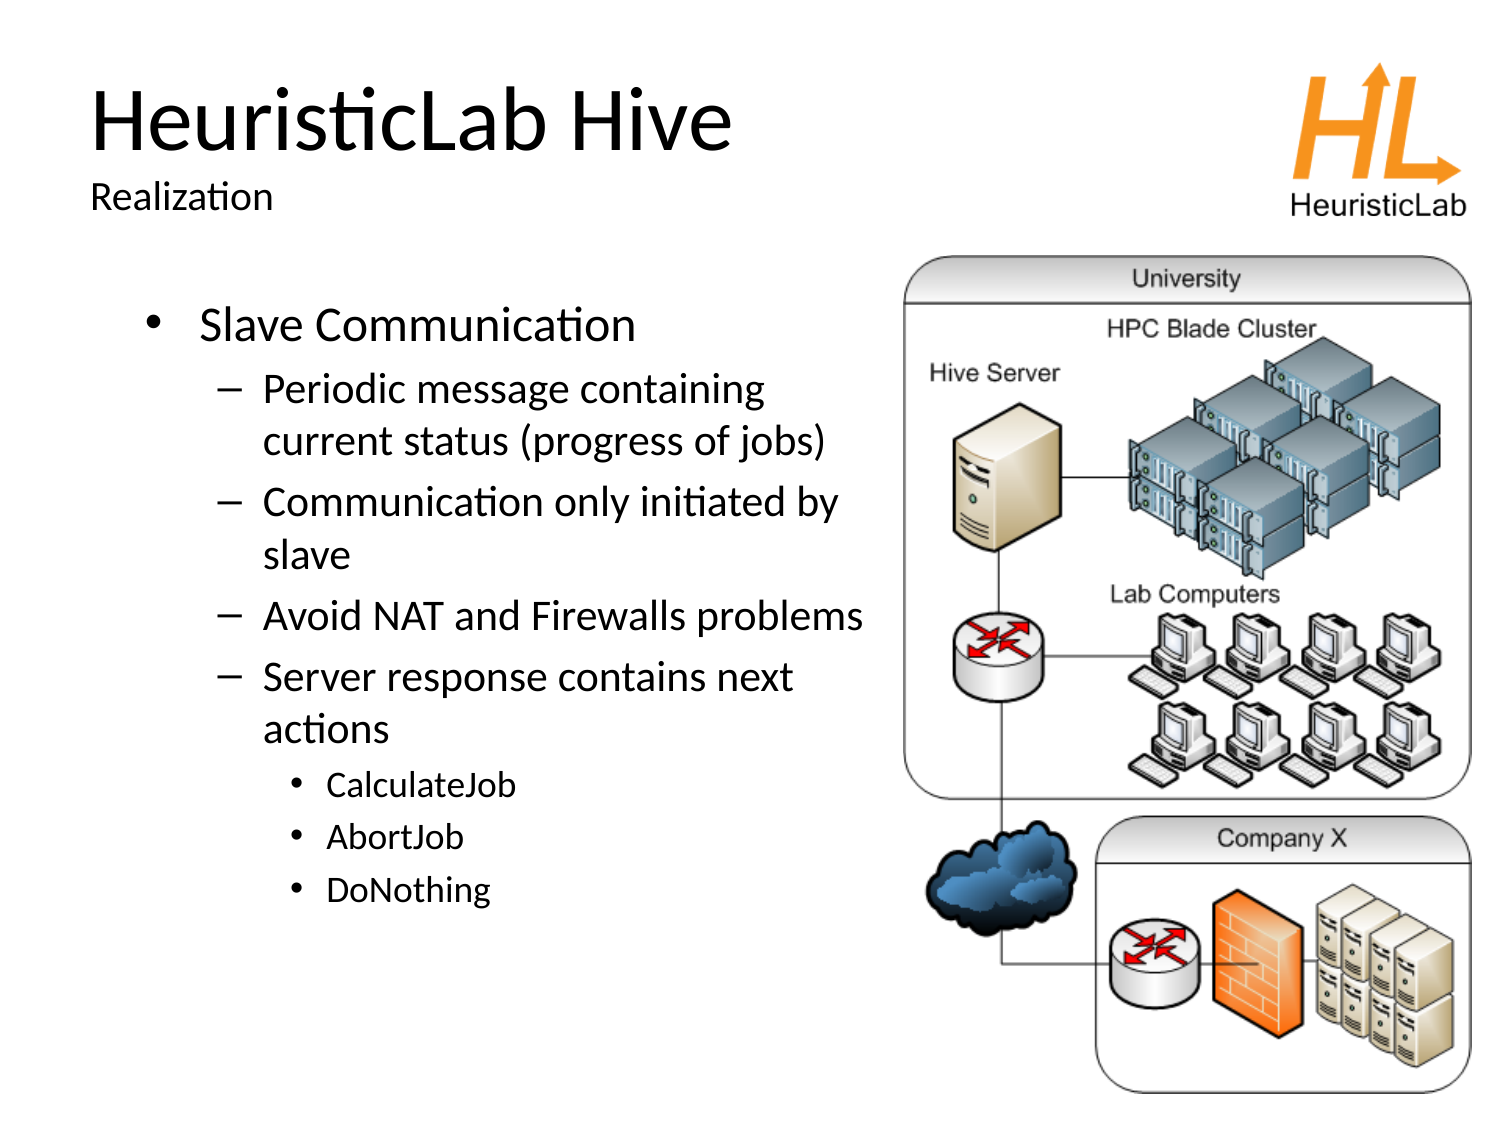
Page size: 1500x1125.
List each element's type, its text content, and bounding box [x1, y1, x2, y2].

picture [903, 255, 1473, 1095]
title HeuristicLab Hive Realization [75, 45, 1282, 233]
picture [1281, 27, 1474, 244]
list Slave Communication Periodic message containing current status (progress of jobs) Communication only initiated by slave Avoid NAT and Firewalls problems Server response contains next actions CalculateJob AbortJob DoNothing [129, 283, 880, 953]
